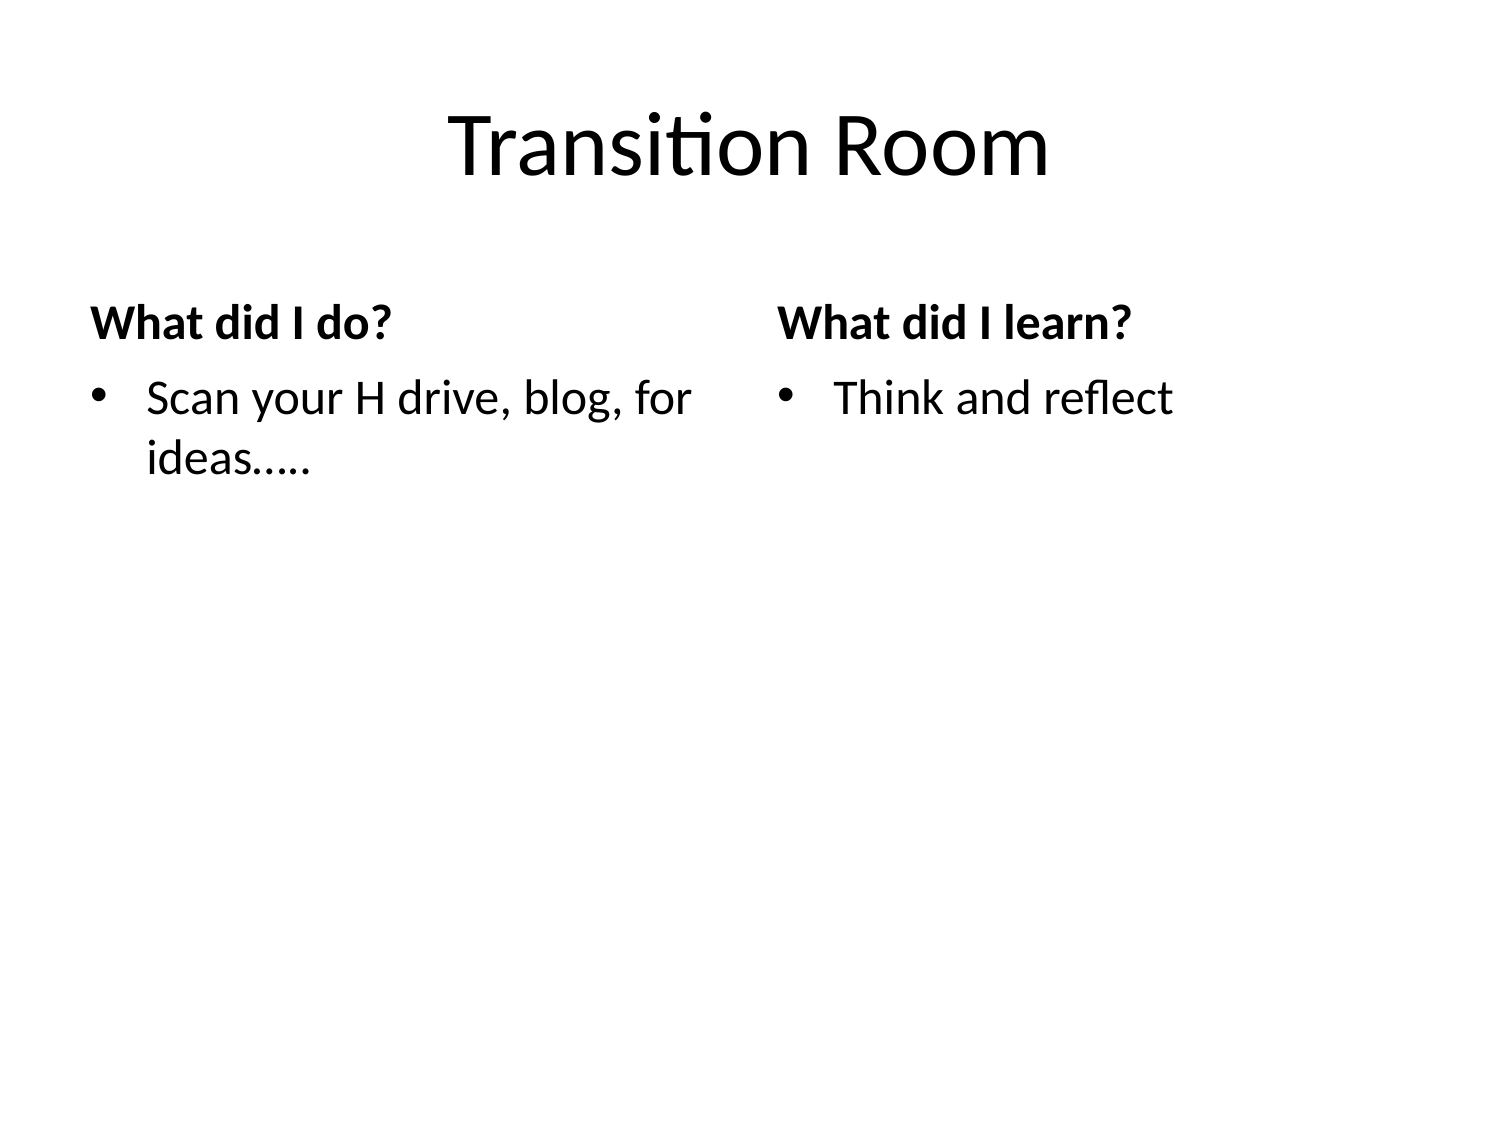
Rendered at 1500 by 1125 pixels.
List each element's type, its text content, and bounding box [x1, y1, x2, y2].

list What did I learn? [761, 251, 1425, 356]
list Scan your H drive, blog, for ideas….. [75, 356, 738, 1005]
list Think and reflect [761, 356, 1425, 1005]
list What did I do? [75, 251, 738, 356]
title Transition Room [75, 45, 1425, 233]
